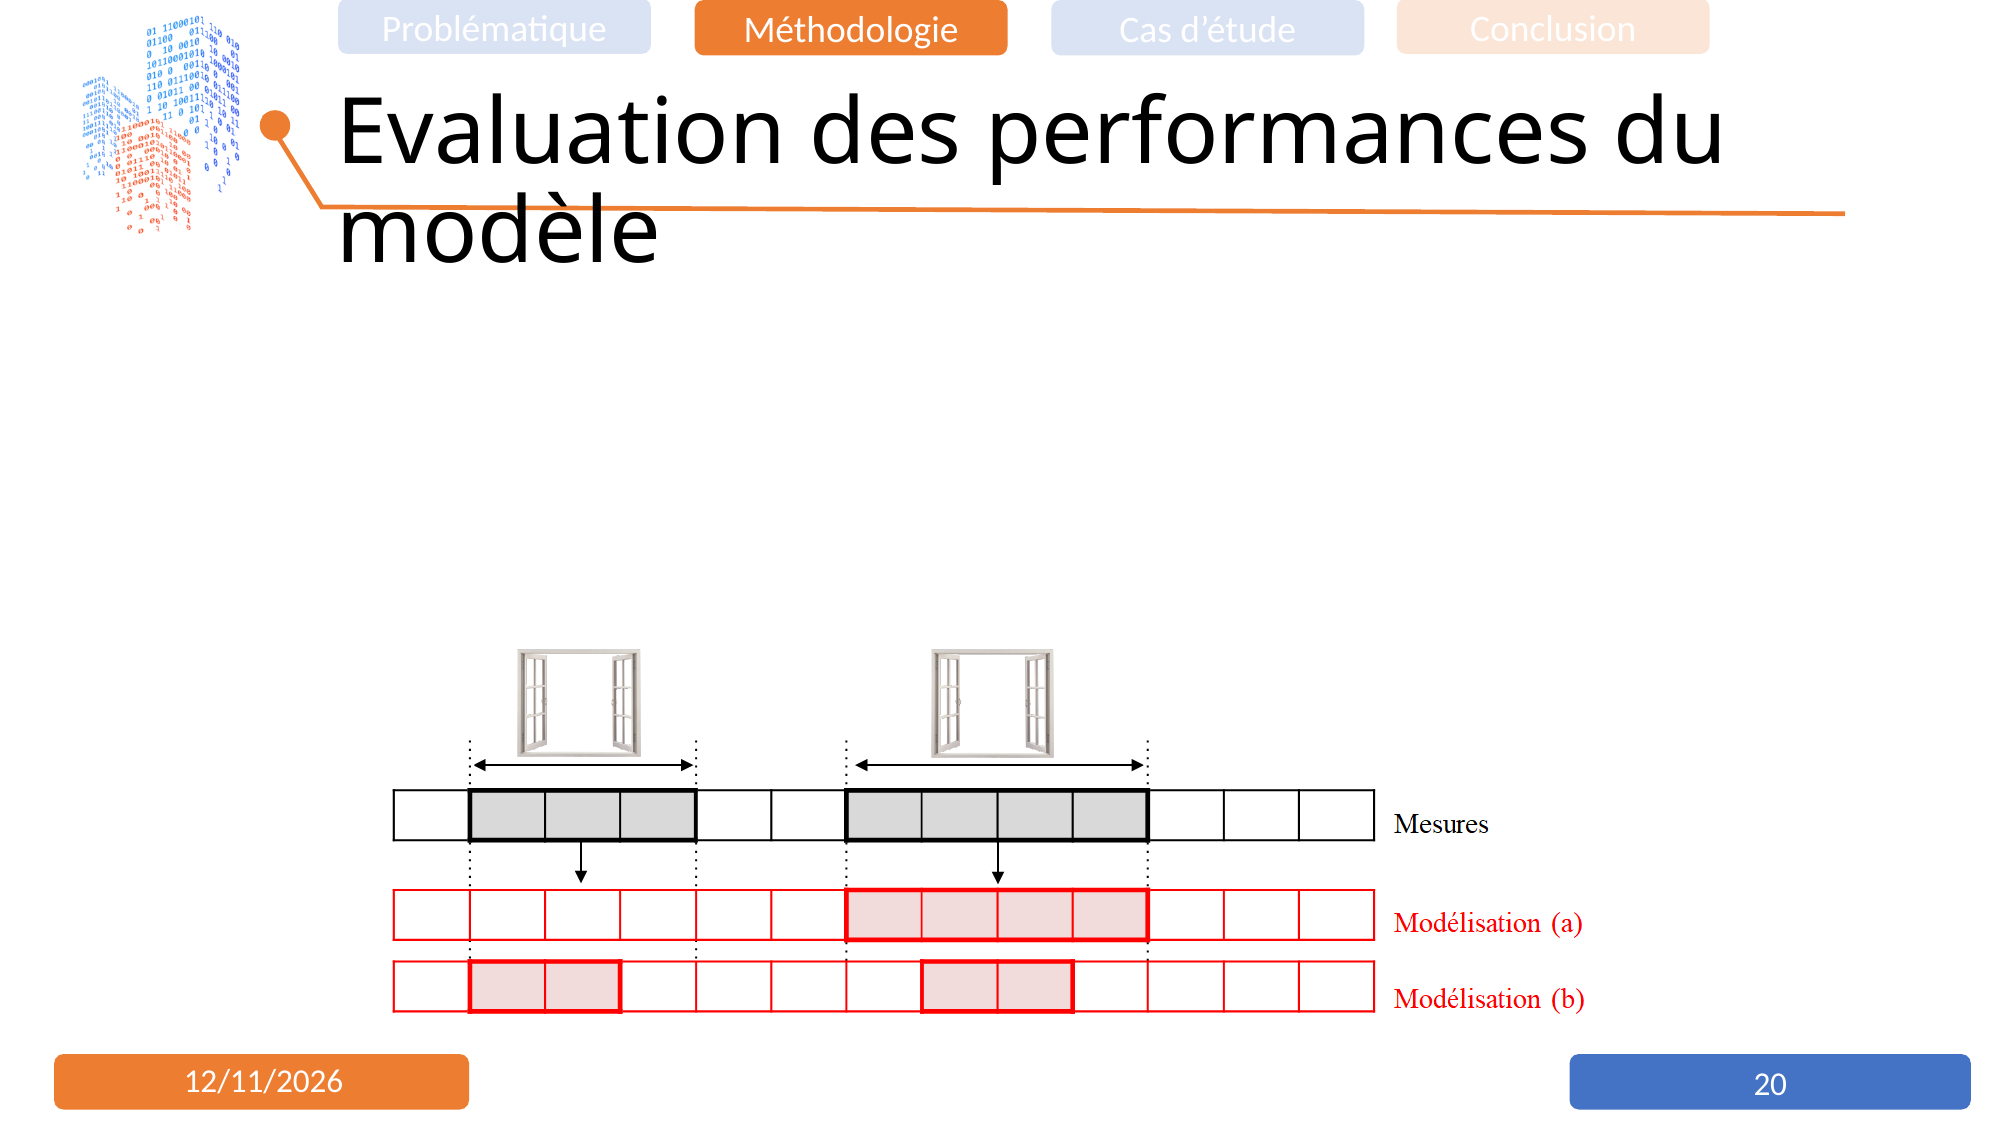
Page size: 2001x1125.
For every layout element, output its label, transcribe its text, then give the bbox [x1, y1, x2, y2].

picture [57, 0, 260, 253]
picture [385, 643, 1589, 1024]
text_box Problématique [336, 0, 652, 56]
title Evaluation des performances du modèle [321, 76, 1863, 184]
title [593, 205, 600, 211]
text_box Cas d’étude [1050, 0, 1366, 57]
text_box Conclusion [1395, 0, 1711, 56]
text_box Méthodologie [693, 0, 1009, 57]
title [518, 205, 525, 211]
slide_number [57, 1049, 470, 1110]
slide_number 20 [1569, 1054, 1971, 1110]
